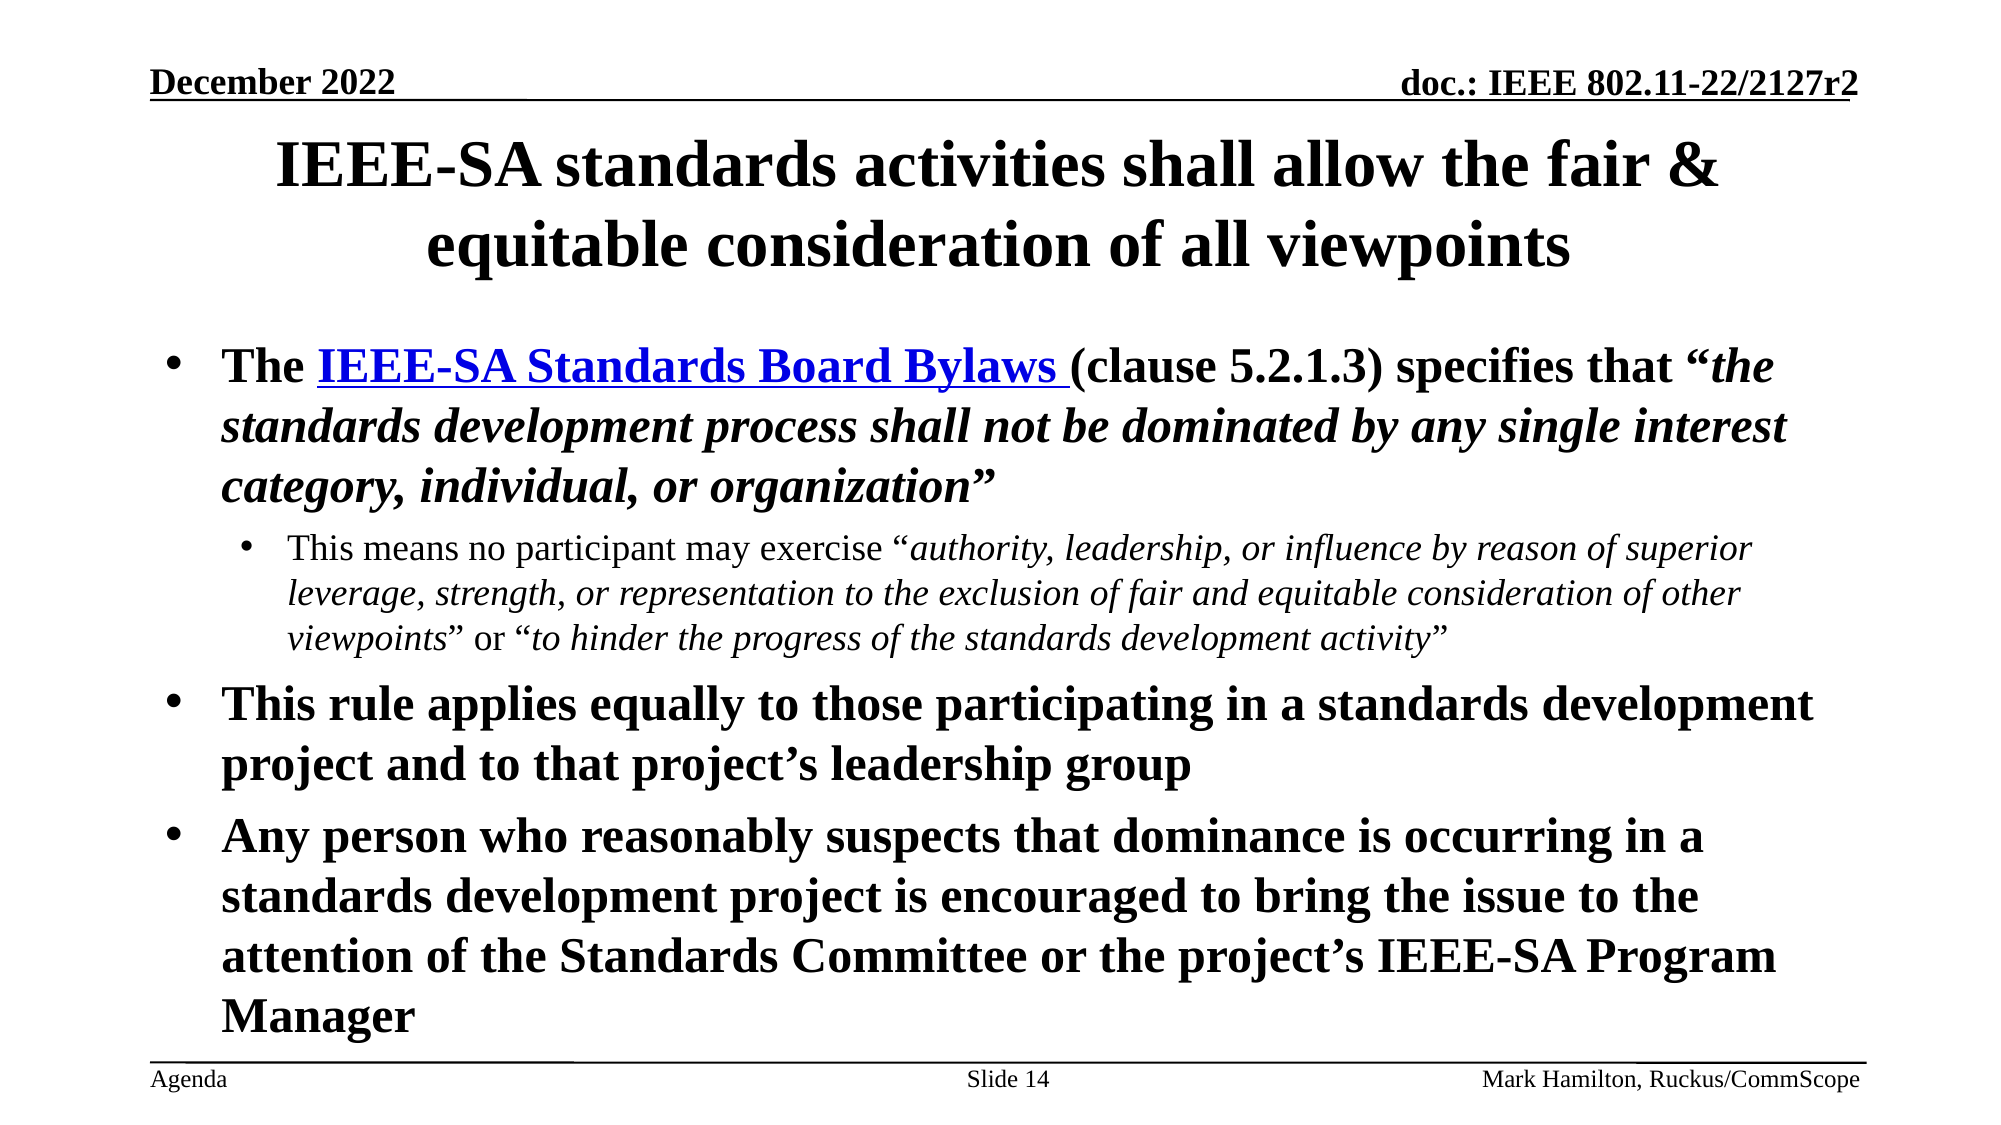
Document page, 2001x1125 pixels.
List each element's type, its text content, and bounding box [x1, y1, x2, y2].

slide_number Slide 14 [950, 1061, 1067, 1123]
list The IEEE-SA Standards Board Bylaws (clause 5.2.1.3) specifies that “the standards development process shall not be dominated by any single interest category, individual, or organization” This means no participant may exercise “authority, leadership, or influence by reason of superior leverage, strength, or representation to the exclusion of fair and equitable consideration of other viewpoints” or “to hinder the progress of the standards development activity” This rule applies equally to those participating in a standards development project and to that project’s leadership group Any person who reasonably suspects that dominance is occurring in a standards development project is encouraged to bring the issue to the attention of the Standards Committee or the project’s IEEE-SA Program Manager [149, 324, 1850, 1000]
title IEEE-SA standards activities shall allow the fair & equitable consideration of all viewpoints [149, 112, 1850, 288]
